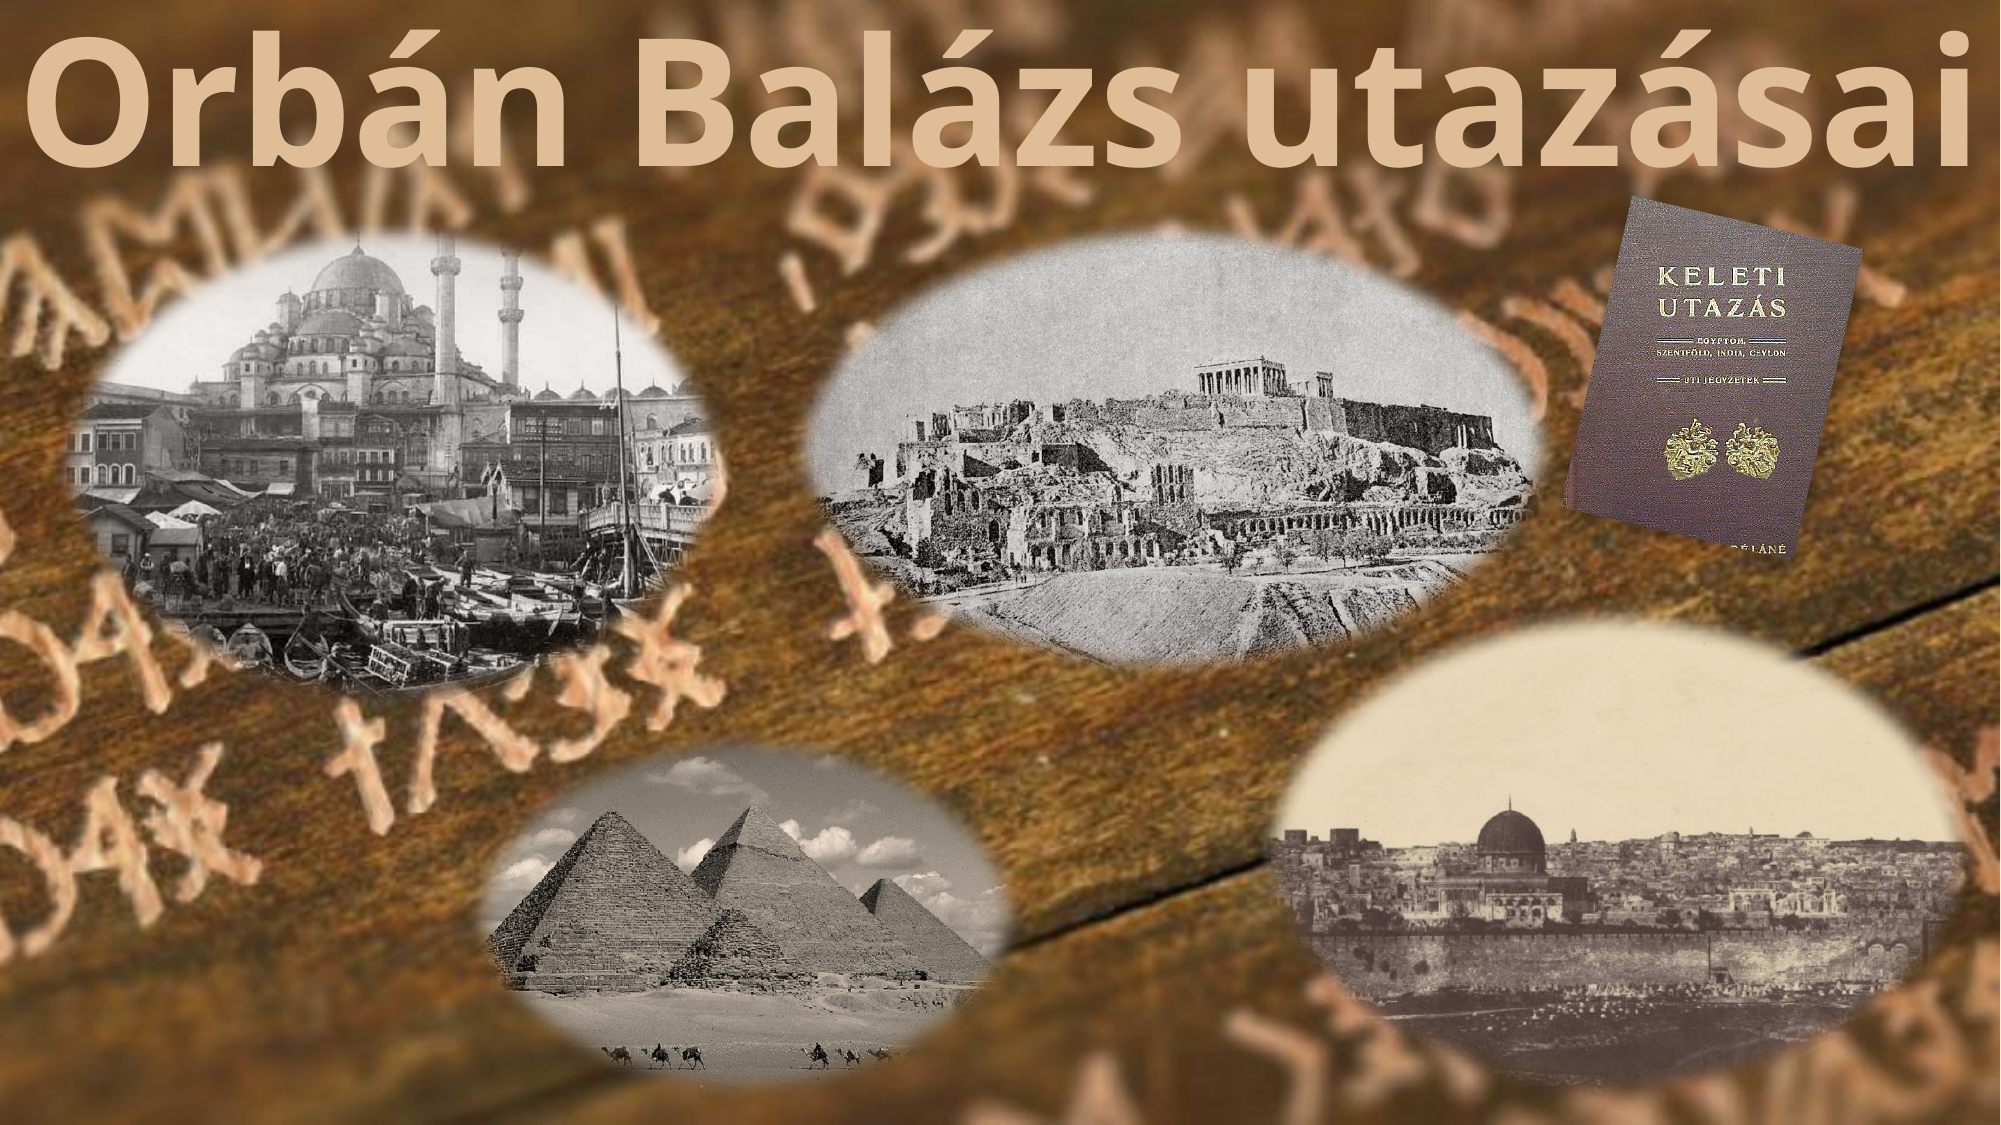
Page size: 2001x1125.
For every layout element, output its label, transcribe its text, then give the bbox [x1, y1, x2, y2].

picture [0, 0, 2001, 1125]
title Orbán Balázs utazásai [0, 0, 2000, 218]
